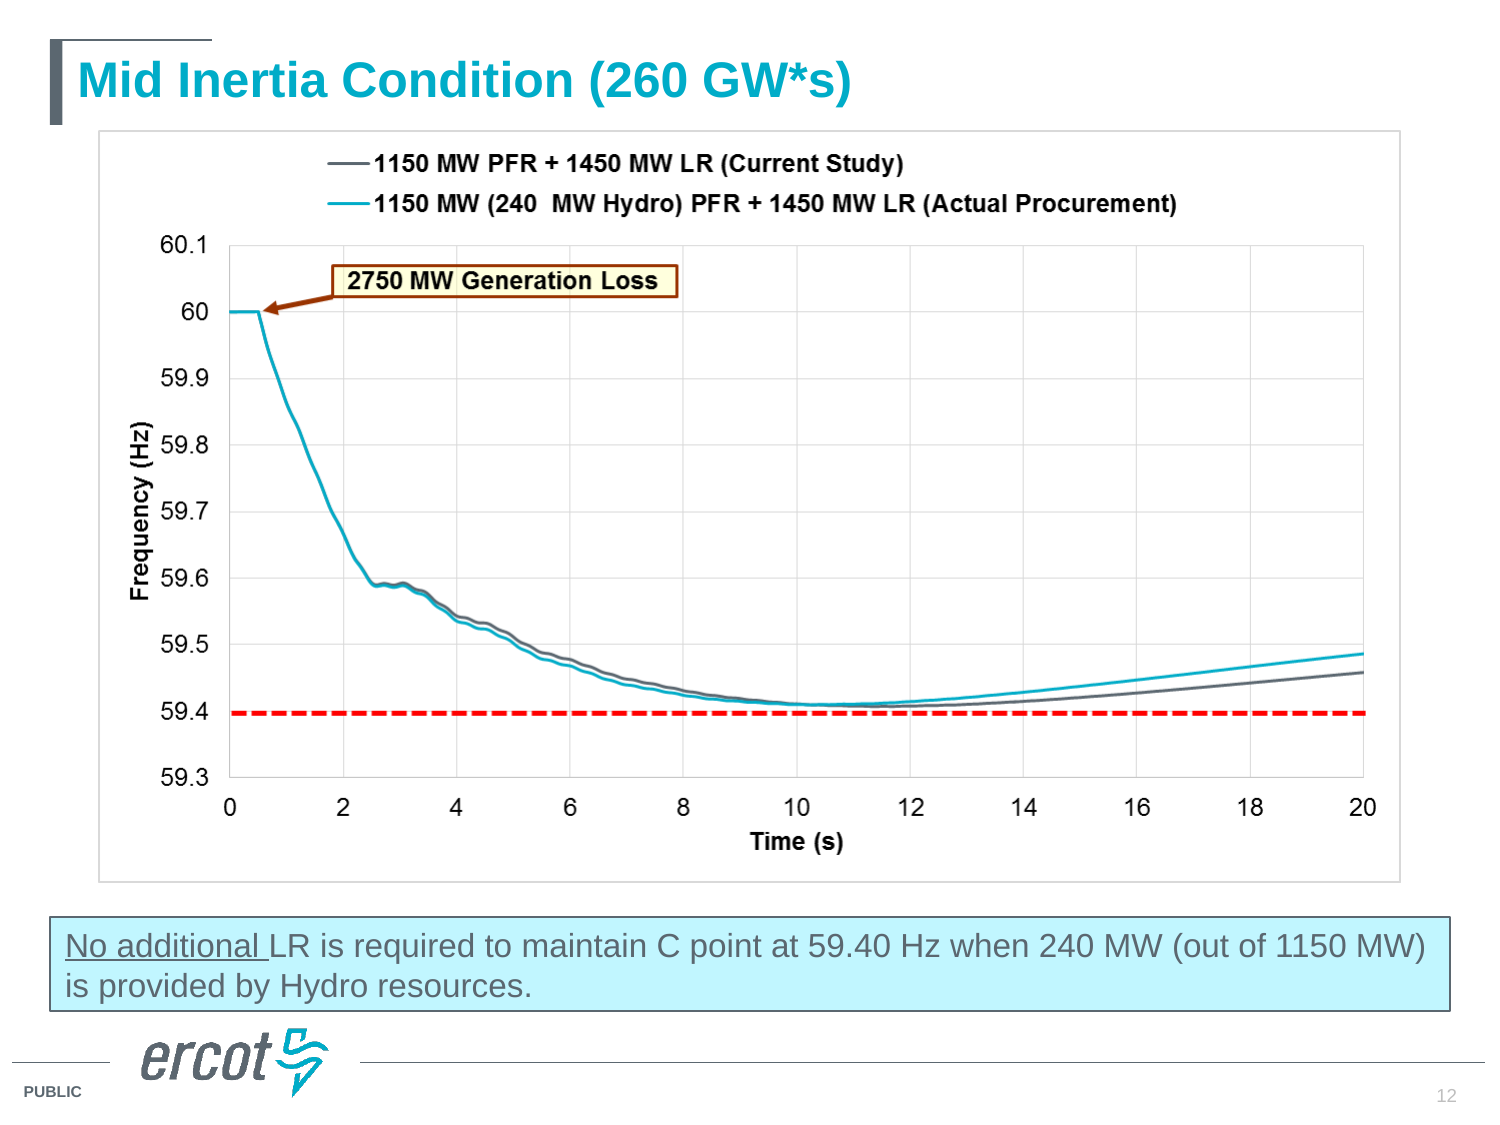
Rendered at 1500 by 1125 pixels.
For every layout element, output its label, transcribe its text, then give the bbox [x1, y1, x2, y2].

text_box No additional LR is required to maintain C point at 59.40 Hz when 240 MW (out of 1150 MW) is provided by Hydro resources. [50, 916, 1450, 1012]
title Mid Inertia Condition (260 GW*s) [62, 39, 1450, 125]
picture [98, 130, 1402, 883]
picture [137, 1024, 332, 1100]
